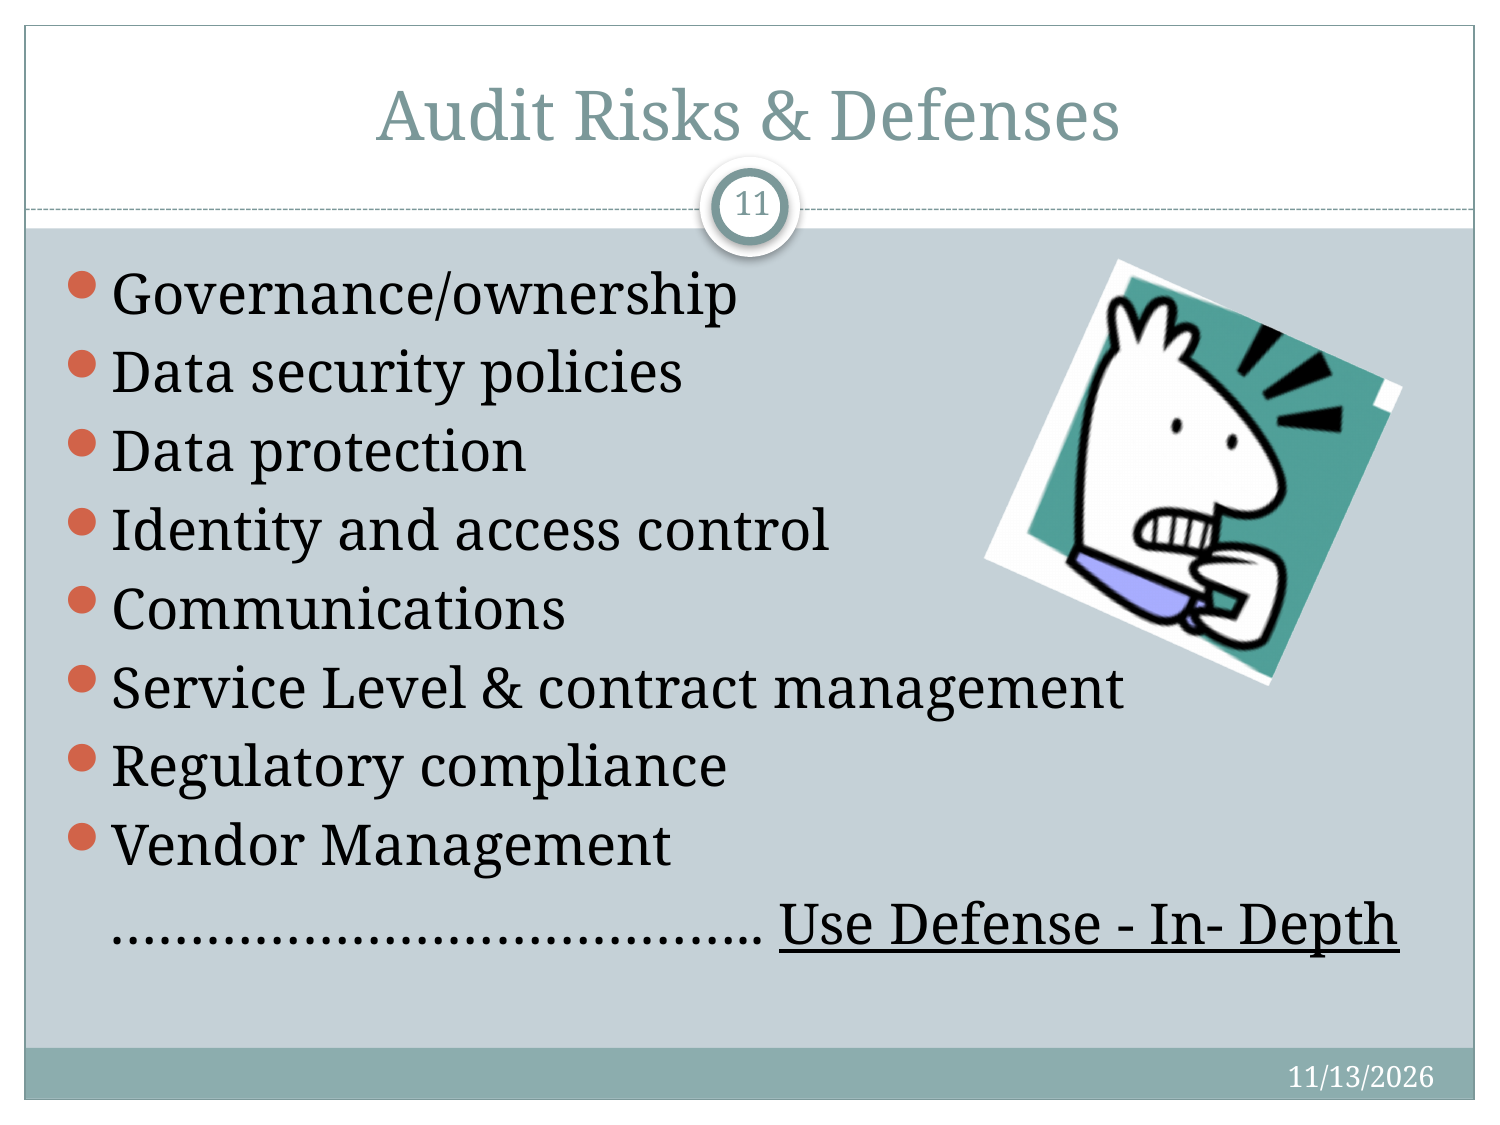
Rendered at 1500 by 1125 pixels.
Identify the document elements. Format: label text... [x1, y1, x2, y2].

picture [985, 260, 1402, 685]
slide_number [950, 1050, 1450, 1111]
slide_number 11 [715, 168, 791, 241]
list Governance/ownership Data security policies Data protection Identity and access control Communications Service Level & contract management Regulatory compliance Vendor Management ………………………………….. Use Defense - In- Depth [49, 250, 1445, 1001]
title Audit Risks & Defenses [49, 37, 1450, 162]
